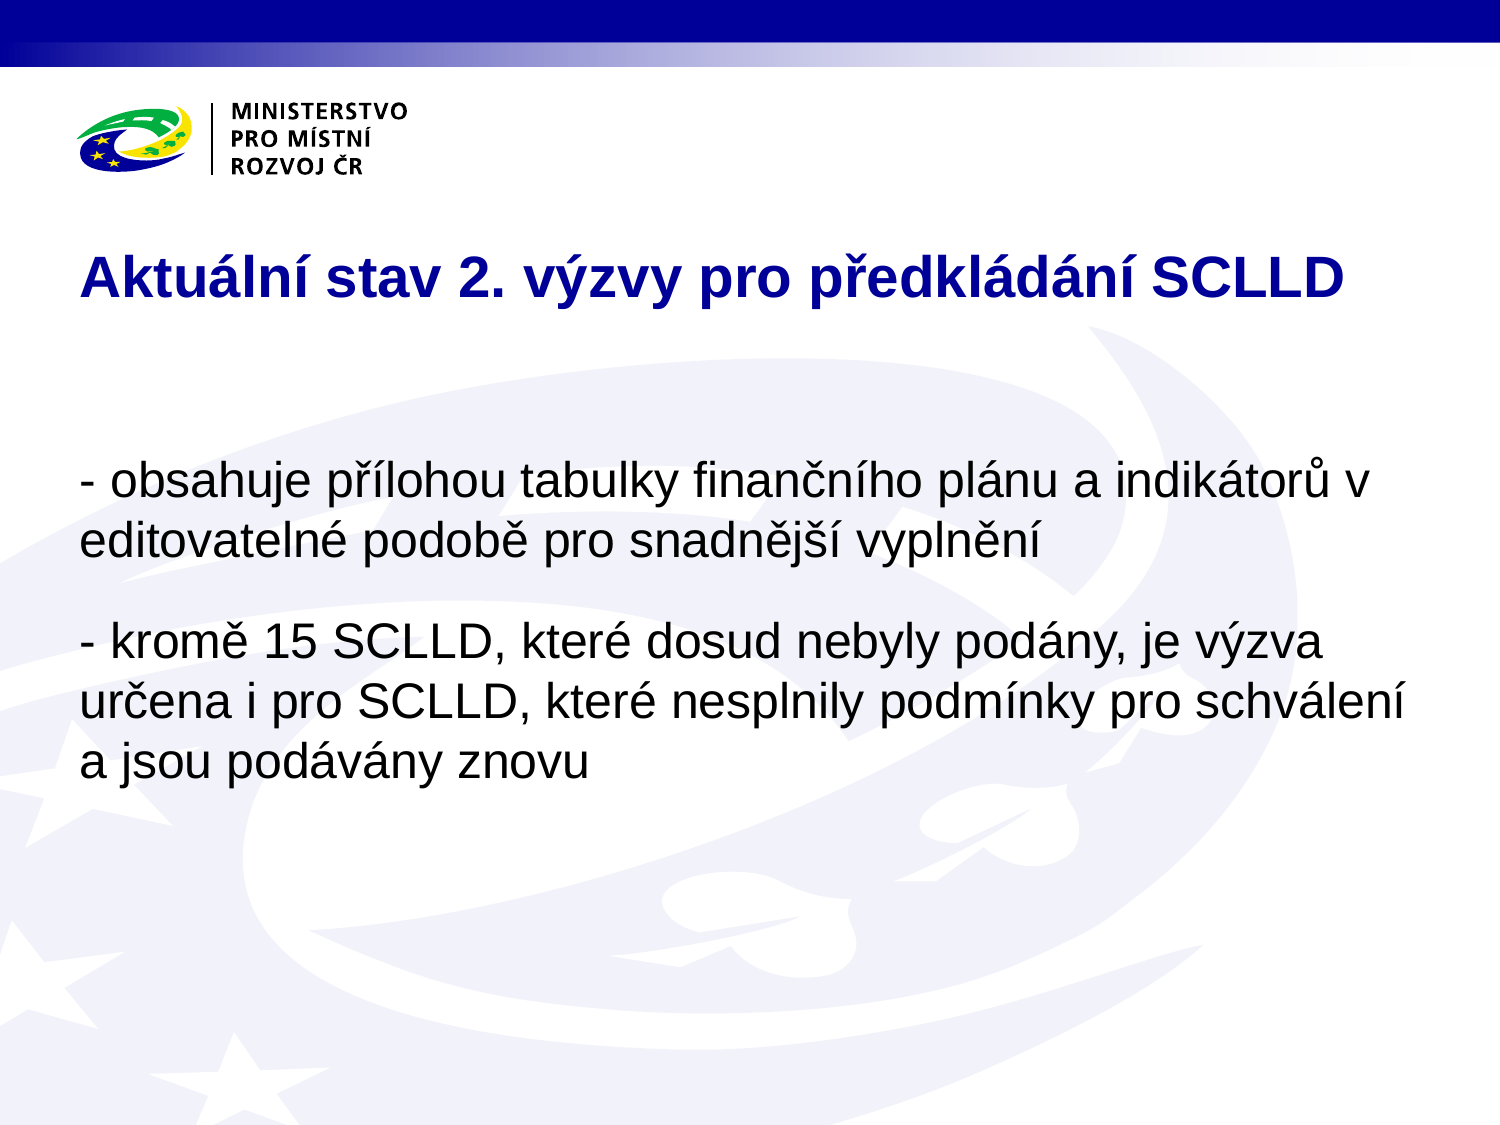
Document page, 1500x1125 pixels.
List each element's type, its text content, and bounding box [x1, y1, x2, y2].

title Aktuální stav 2. výzvy pro předkládání SCLLD [64, 231, 1425, 315]
list - obsahuje přílohou tabulky finančního plánu a indikátorů v editovatelné podobě pro snadnější vyplnění - kromě 15 SCLLD, které dosud nebyly podány, je výzva určena i pro SCLLD, které nesplnily podmínky pro schválení a jsou podávány znovu [64, 338, 1425, 1059]
